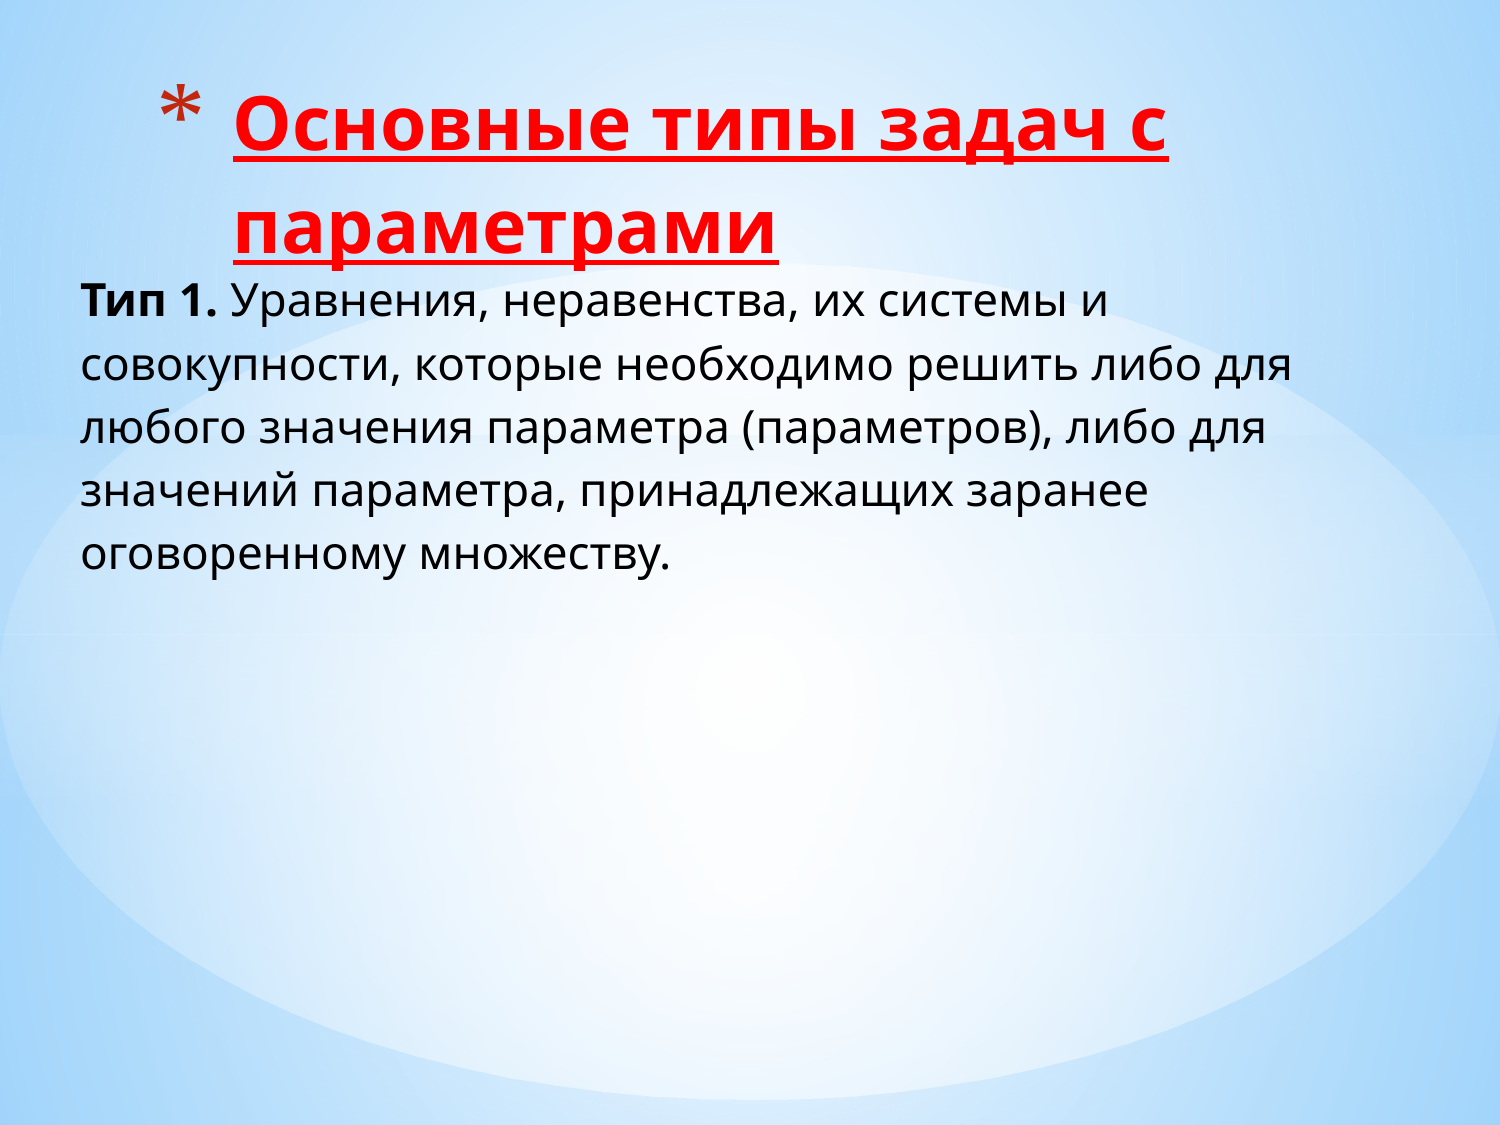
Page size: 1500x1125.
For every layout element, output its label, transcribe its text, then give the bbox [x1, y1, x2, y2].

title Основные типы задач с параметрами [112, 54, 1388, 279]
subtitle Тип 1. Уравнения, неравенства, их системы и совокупности, которые необходимо решить либо для любого значения параметра (параметров), либо для значений параметра, принадлежащих заранее оговоренному множеству. [64, 255, 1412, 925]
